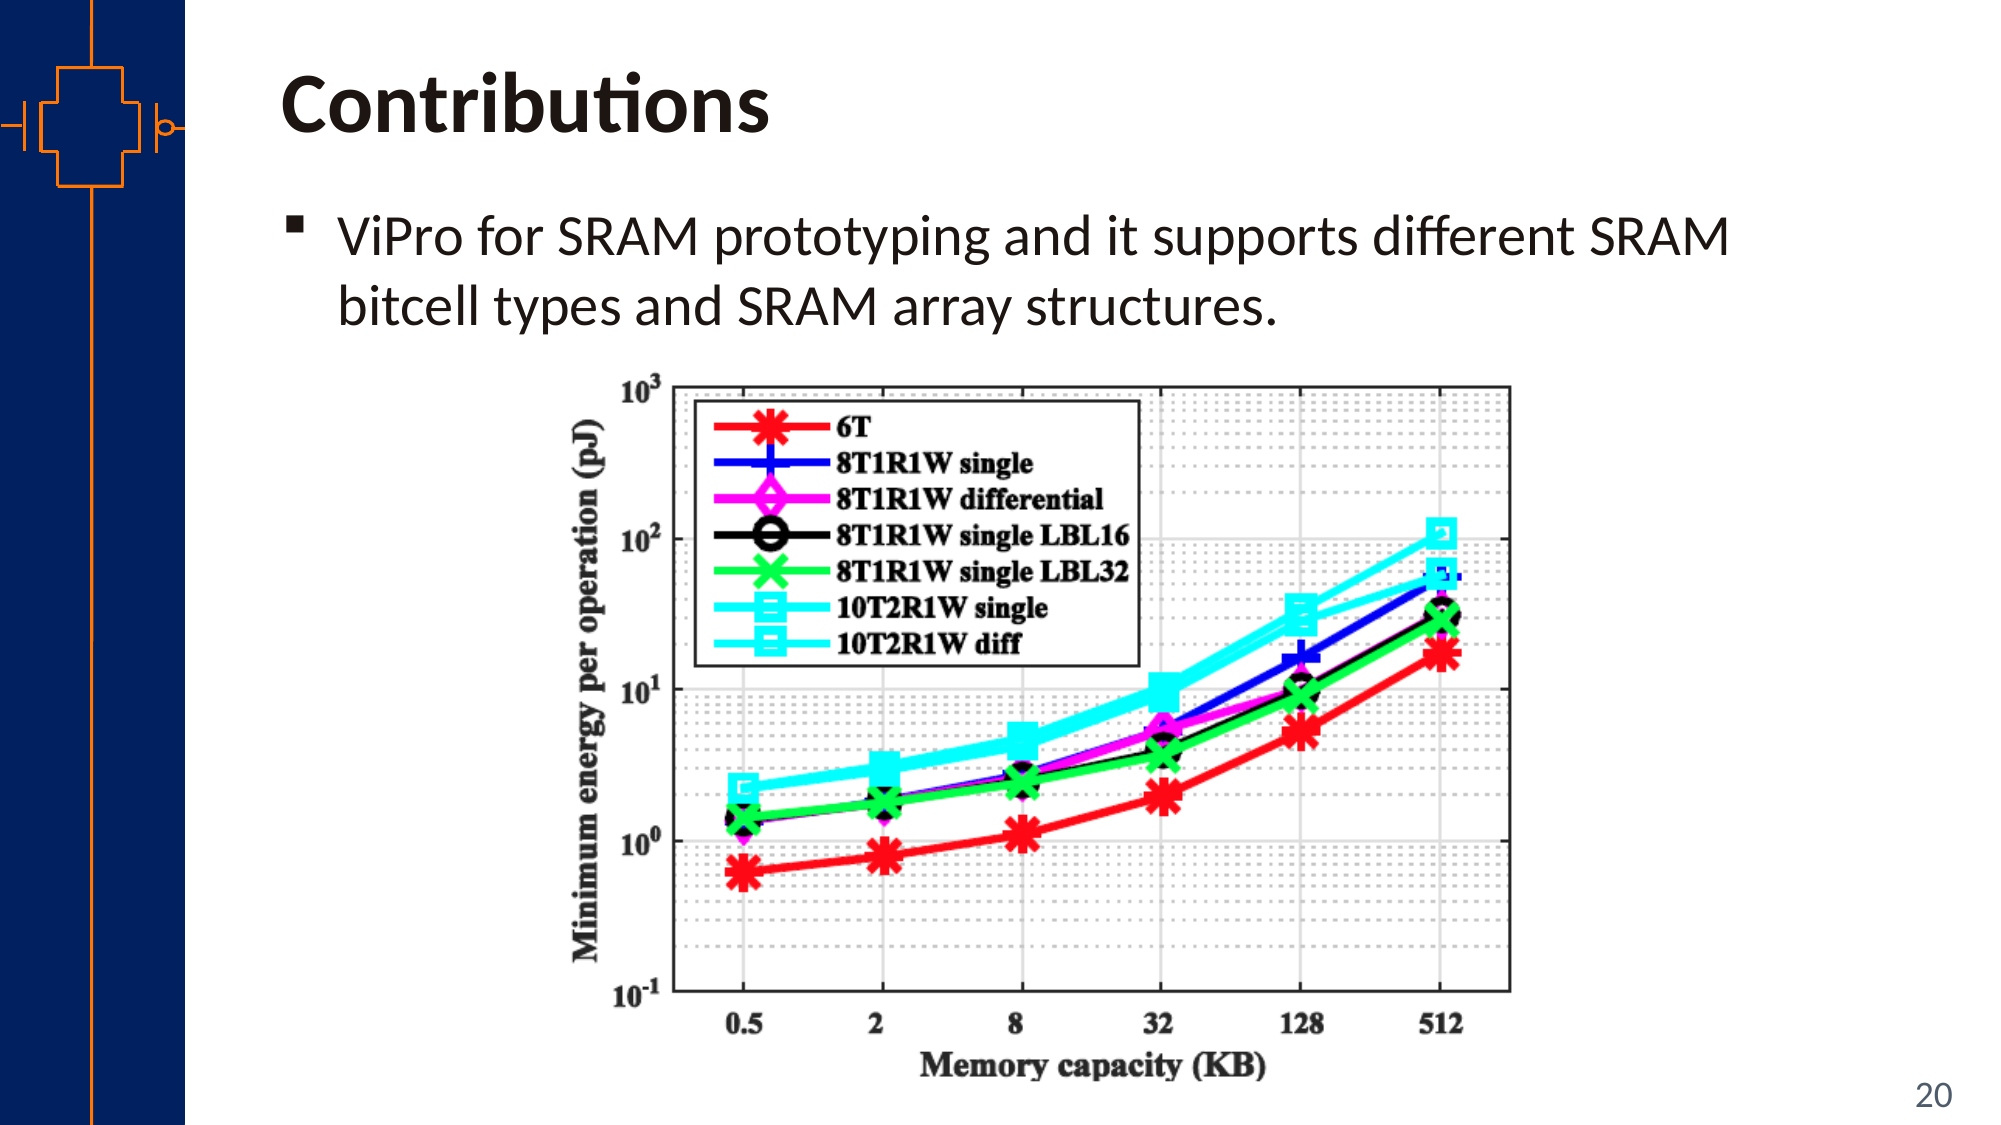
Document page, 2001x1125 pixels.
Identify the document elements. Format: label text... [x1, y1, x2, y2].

title Contributions [266, 37, 1850, 157]
picture [556, 361, 1537, 1082]
slide_number 20 [1899, 1062, 1984, 1123]
list ViPro for SRAM prototyping and it supports different SRAM bitcell types and SRAM array structures. [266, 189, 1900, 1049]
